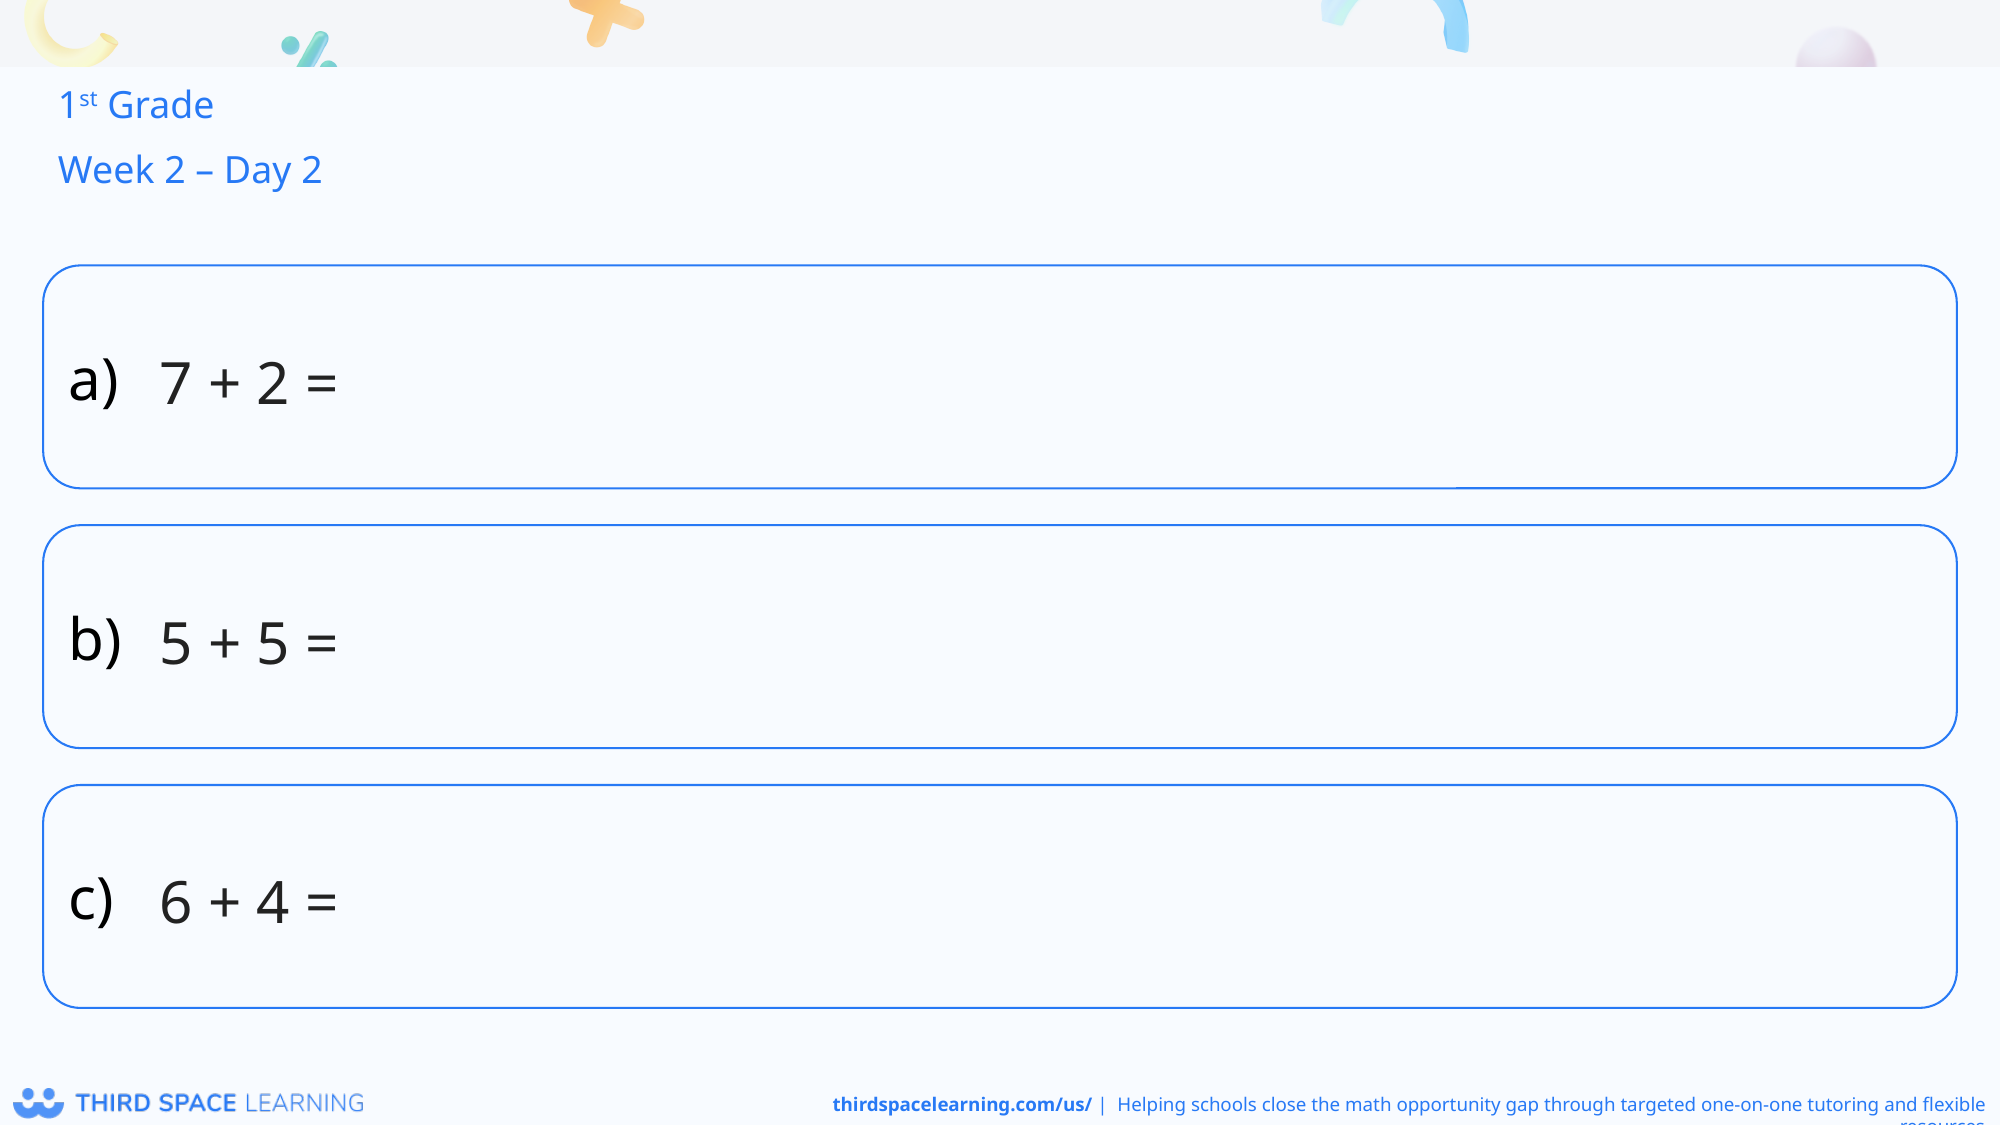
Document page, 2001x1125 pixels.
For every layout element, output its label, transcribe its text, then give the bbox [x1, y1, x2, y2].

list 7 + 2 = [144, 288, 1922, 474]
picture [0, 0, 2000, 67]
picture [13, 1088, 365, 1119]
list 6 + 4 = [144, 807, 1922, 994]
list 5 + 5 = [144, 548, 1922, 734]
text_box 1st Grade Week 2 – Day 2 [43, 73, 509, 212]
